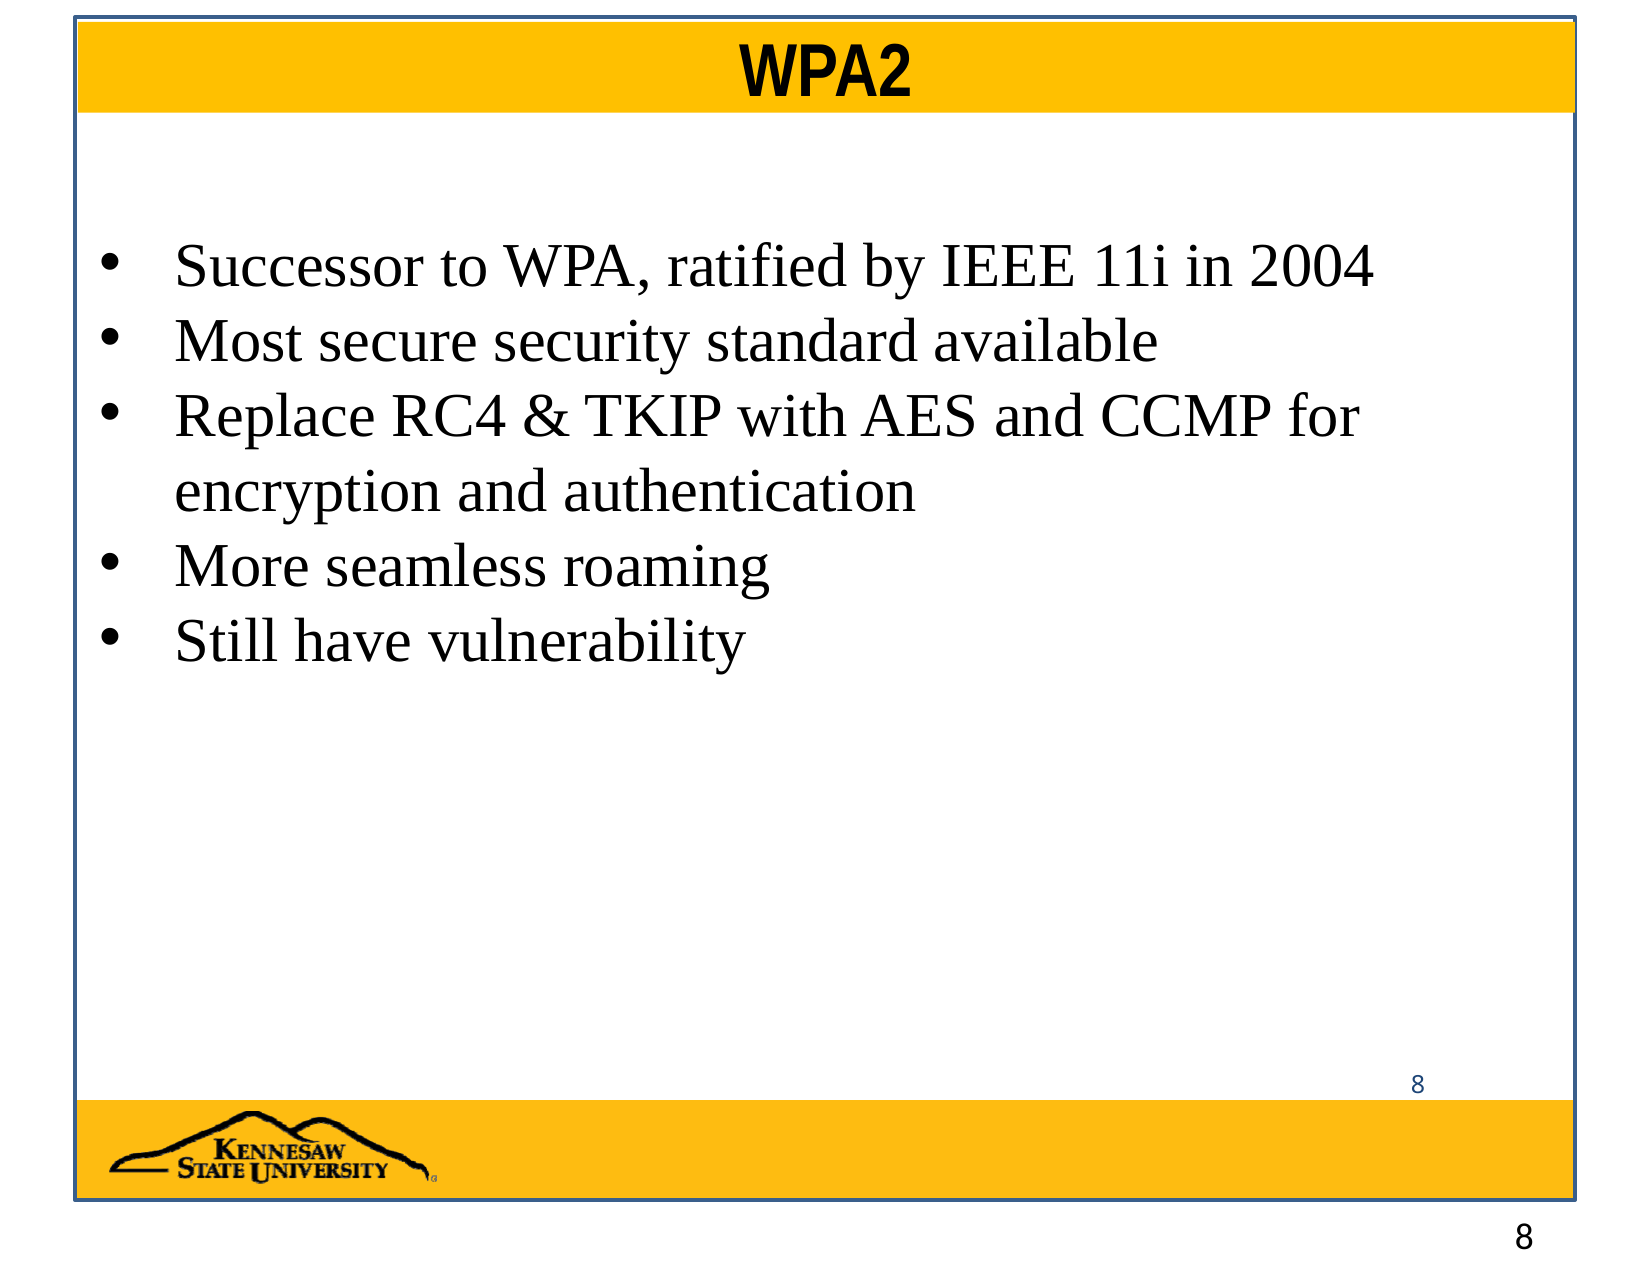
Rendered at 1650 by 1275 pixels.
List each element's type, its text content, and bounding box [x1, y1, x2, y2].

slide_number 8 [1299, 1042, 1425, 1103]
title WPA2 [77, 21, 1575, 113]
list Successor to WPA, ratified by IEEE 11i in 2004 Most secure security standard available Replace RC4 & TKIP with AES and CCMP for encryption and authentication More seamless roaming Still have vulnerability [99, 223, 1550, 754]
picture [108, 1111, 437, 1184]
